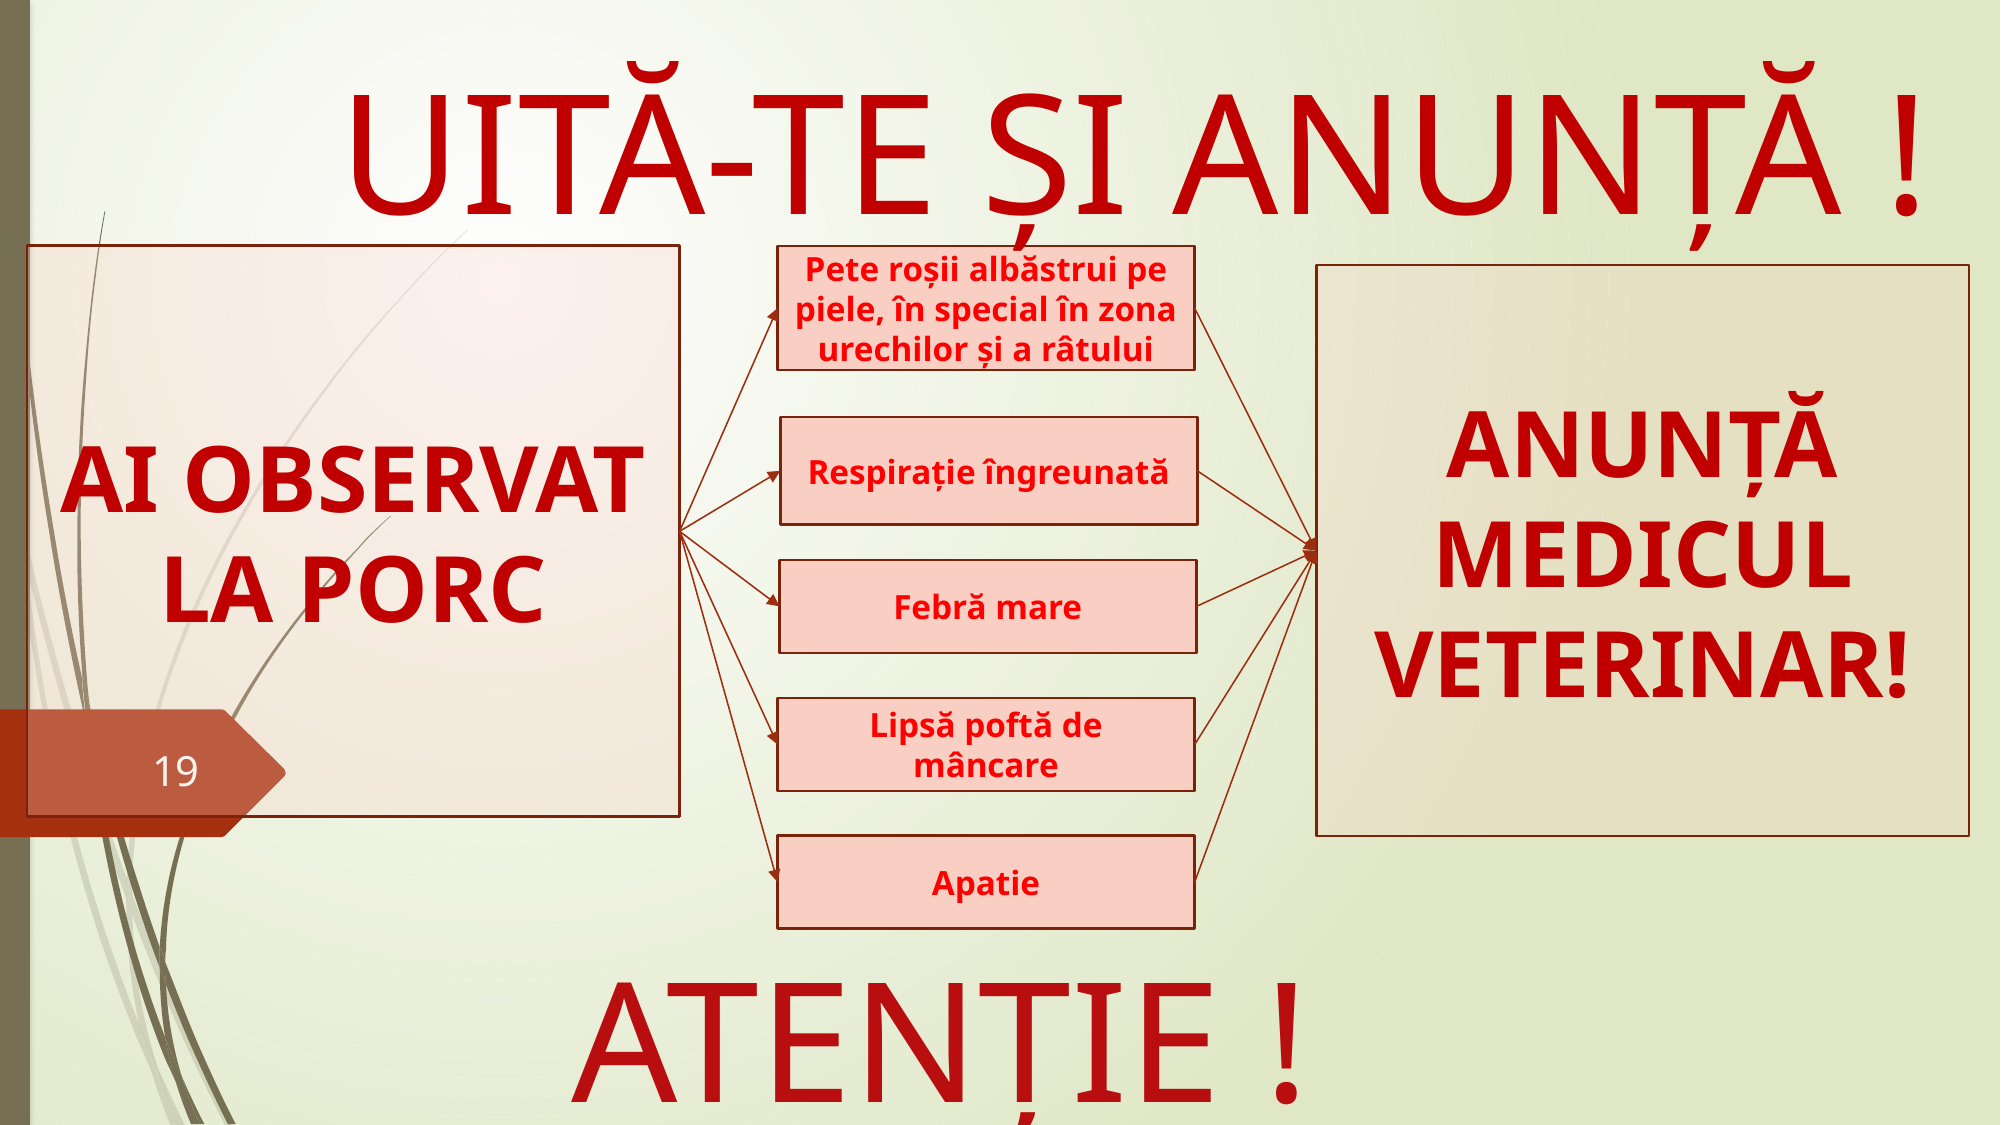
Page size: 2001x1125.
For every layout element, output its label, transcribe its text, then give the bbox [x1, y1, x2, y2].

text_box ATENȚIE ! [407, 947, 1474, 1125]
text_box AI OBSERVAT LA PORC [26, 244, 681, 818]
text_box Apatie [776, 834, 1196, 930]
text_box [1194, 550, 1317, 883]
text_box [1194, 307, 1317, 472]
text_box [679, 531, 778, 883]
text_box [1197, 470, 1317, 549]
text_box Respirație îngreunată [781, 416, 1189, 526]
text_box ANUNȚĂ MEDICUL VETERINAR! [1315, 264, 1970, 837]
text_box UITĂ-TE ȘI ANUNȚĂ ! [325, 0, 2000, 198]
text_box Lipsă poftă de mâncare [781, 697, 1189, 792]
slide_number 19 [87, 743, 216, 803]
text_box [679, 470, 781, 531]
text_box Febră mare [782, 559, 1188, 654]
text_box Pete roșii albăstrui pe piele, în special în zona urechilor și a râtului [776, 245, 1196, 371]
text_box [679, 307, 778, 470]
